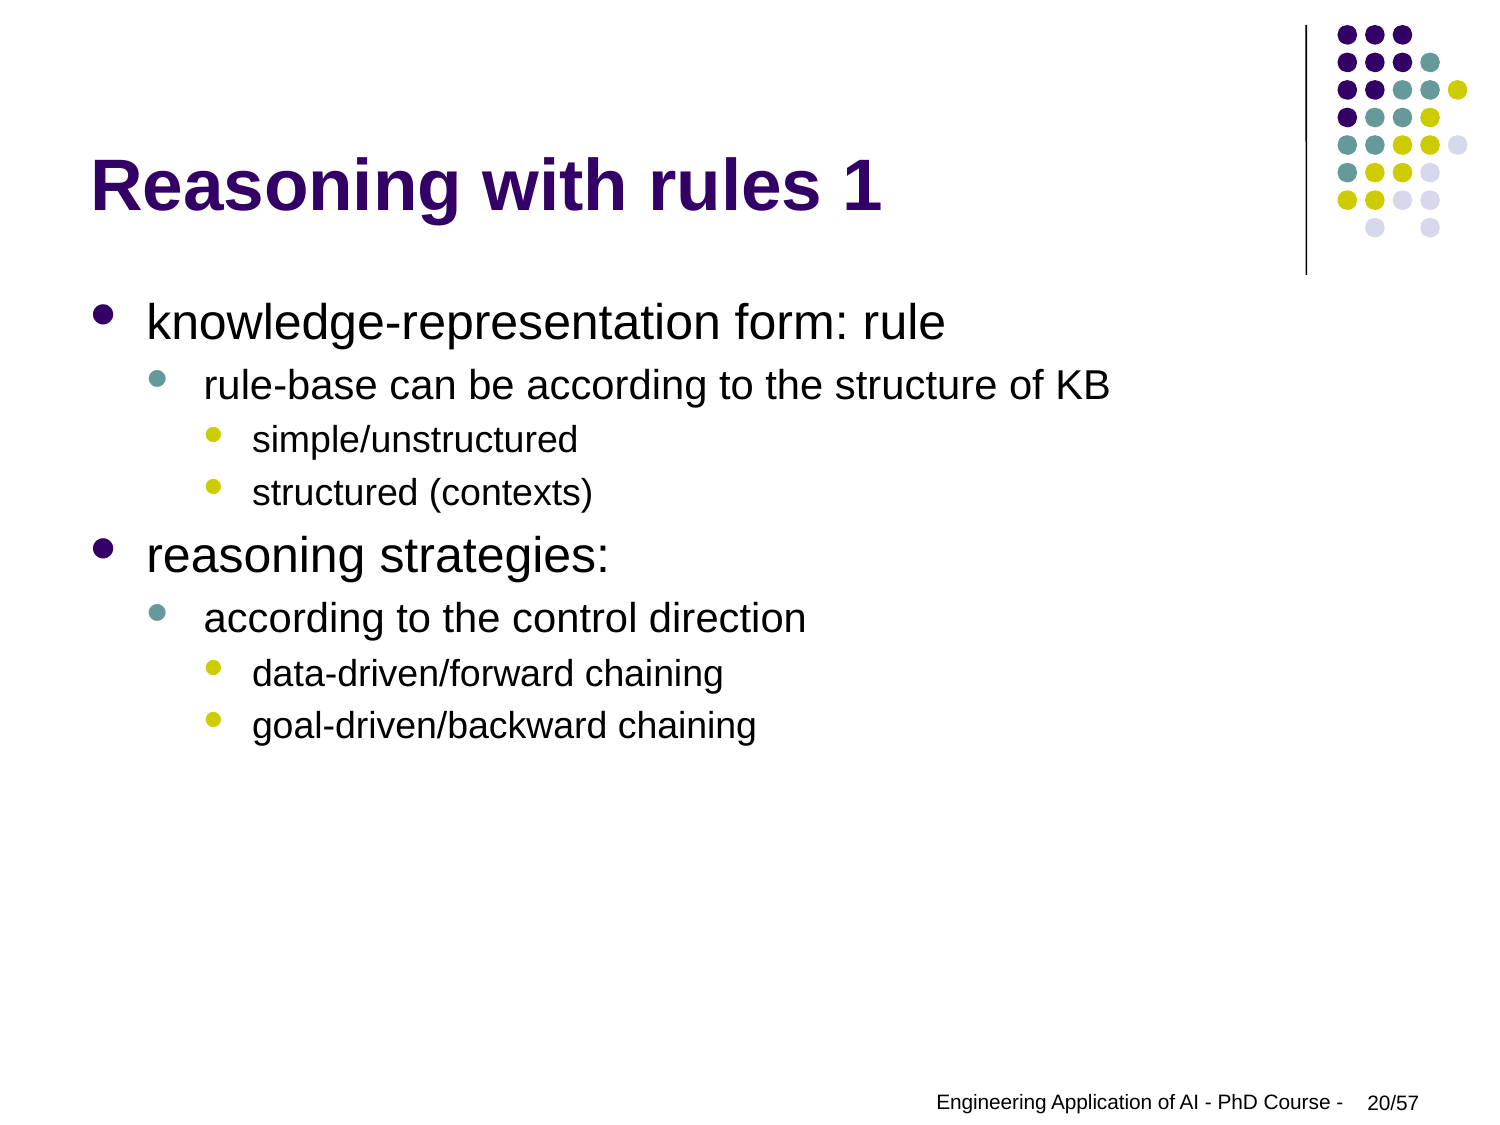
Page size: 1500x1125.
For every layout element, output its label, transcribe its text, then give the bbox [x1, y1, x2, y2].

title Reasoning with rules 1 [74, 19, 1313, 233]
list knowledge-representation form: rule rule-base can be according to the structure of KB simple/unstructured structured (contexts) reasoning strategies: according to the control direction data-driven/forward chaining goal-driven/backward chaining [74, 281, 1460, 1006]
slide_number 20/57 [1352, 1082, 1448, 1125]
footer Engineering Application of AI - PhD Course - [855, 1080, 1365, 1125]
